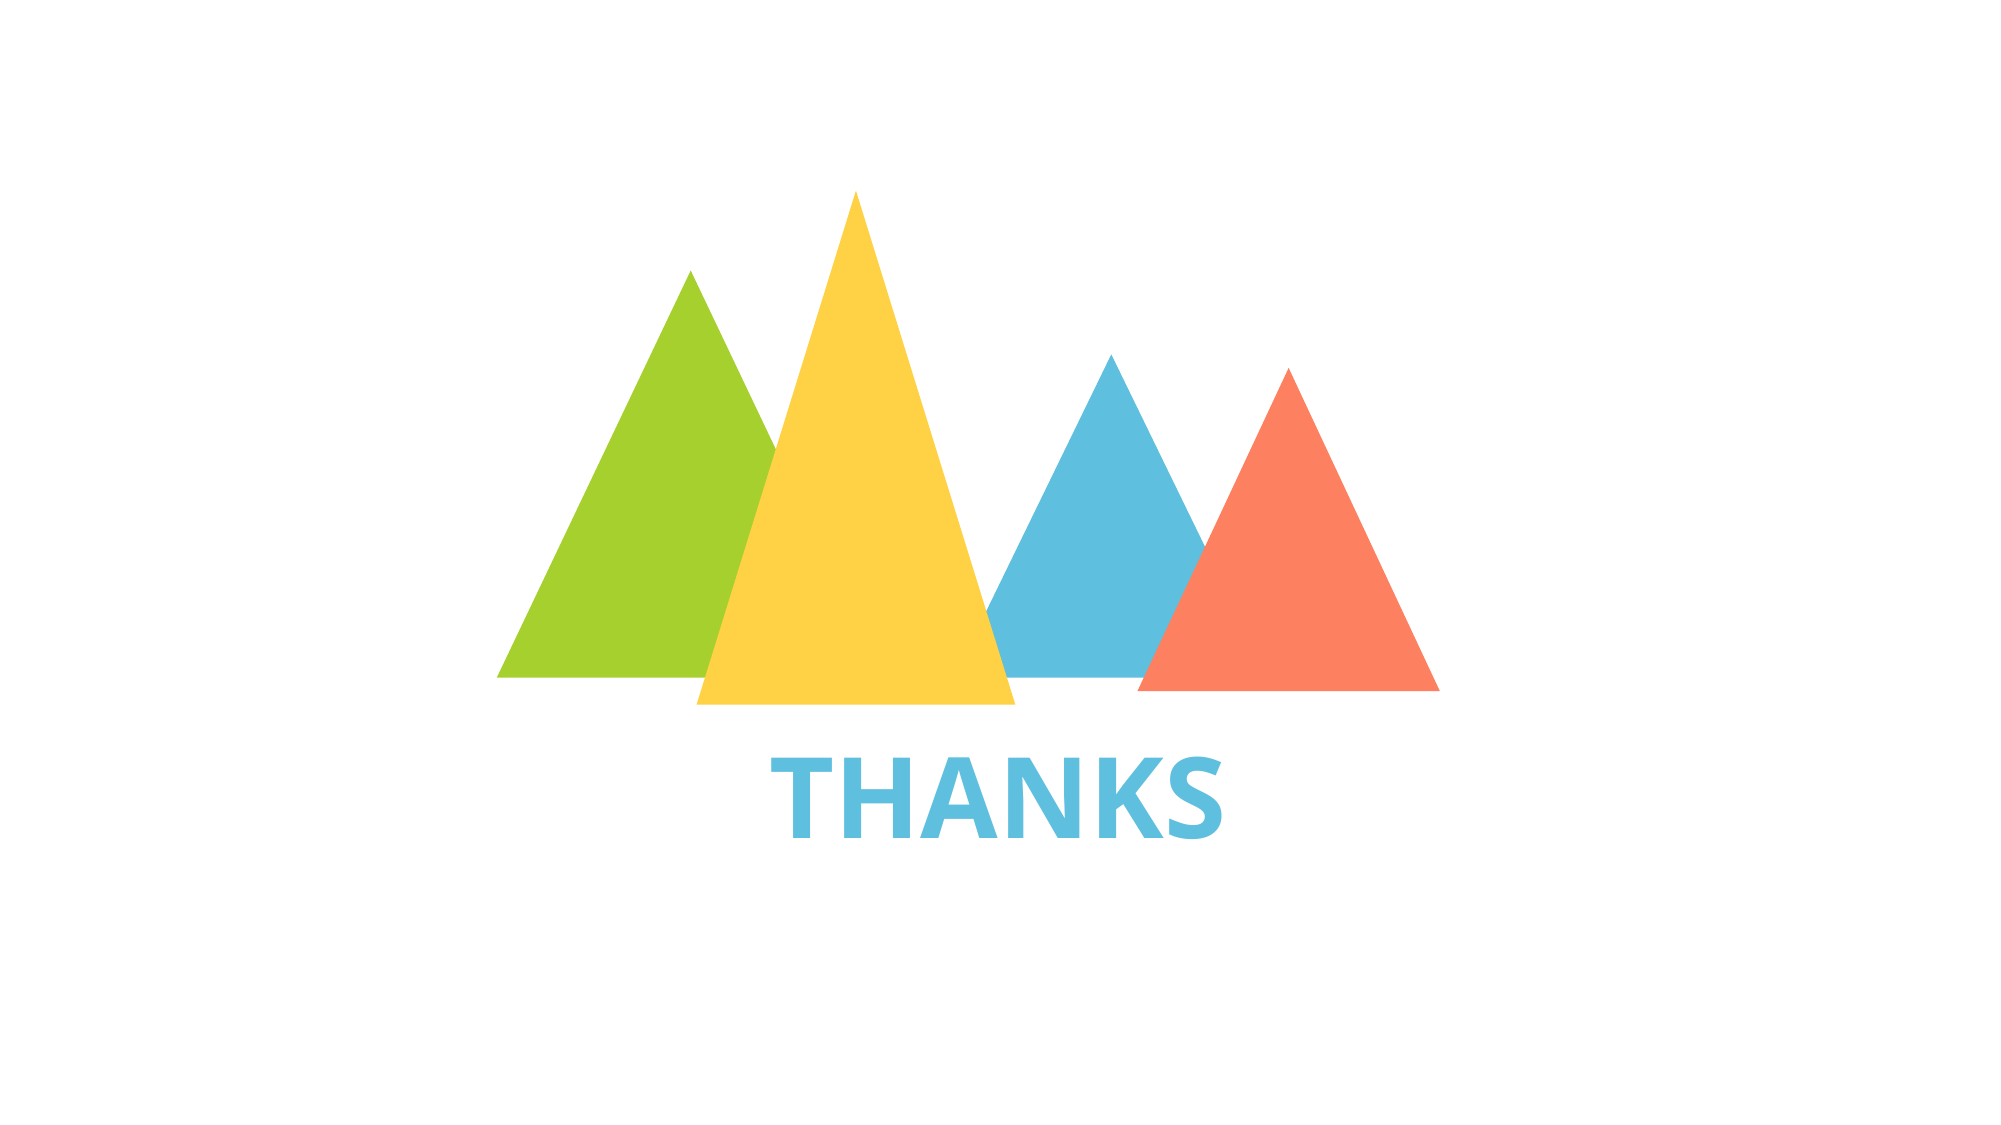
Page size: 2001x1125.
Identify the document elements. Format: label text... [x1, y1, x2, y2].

text_box [1137, 367, 1440, 692]
text_box [696, 190, 1016, 705]
text_box [496, 270, 776, 678]
text_box THANKS [376, 718, 1619, 868]
text_box [986, 354, 1205, 678]
